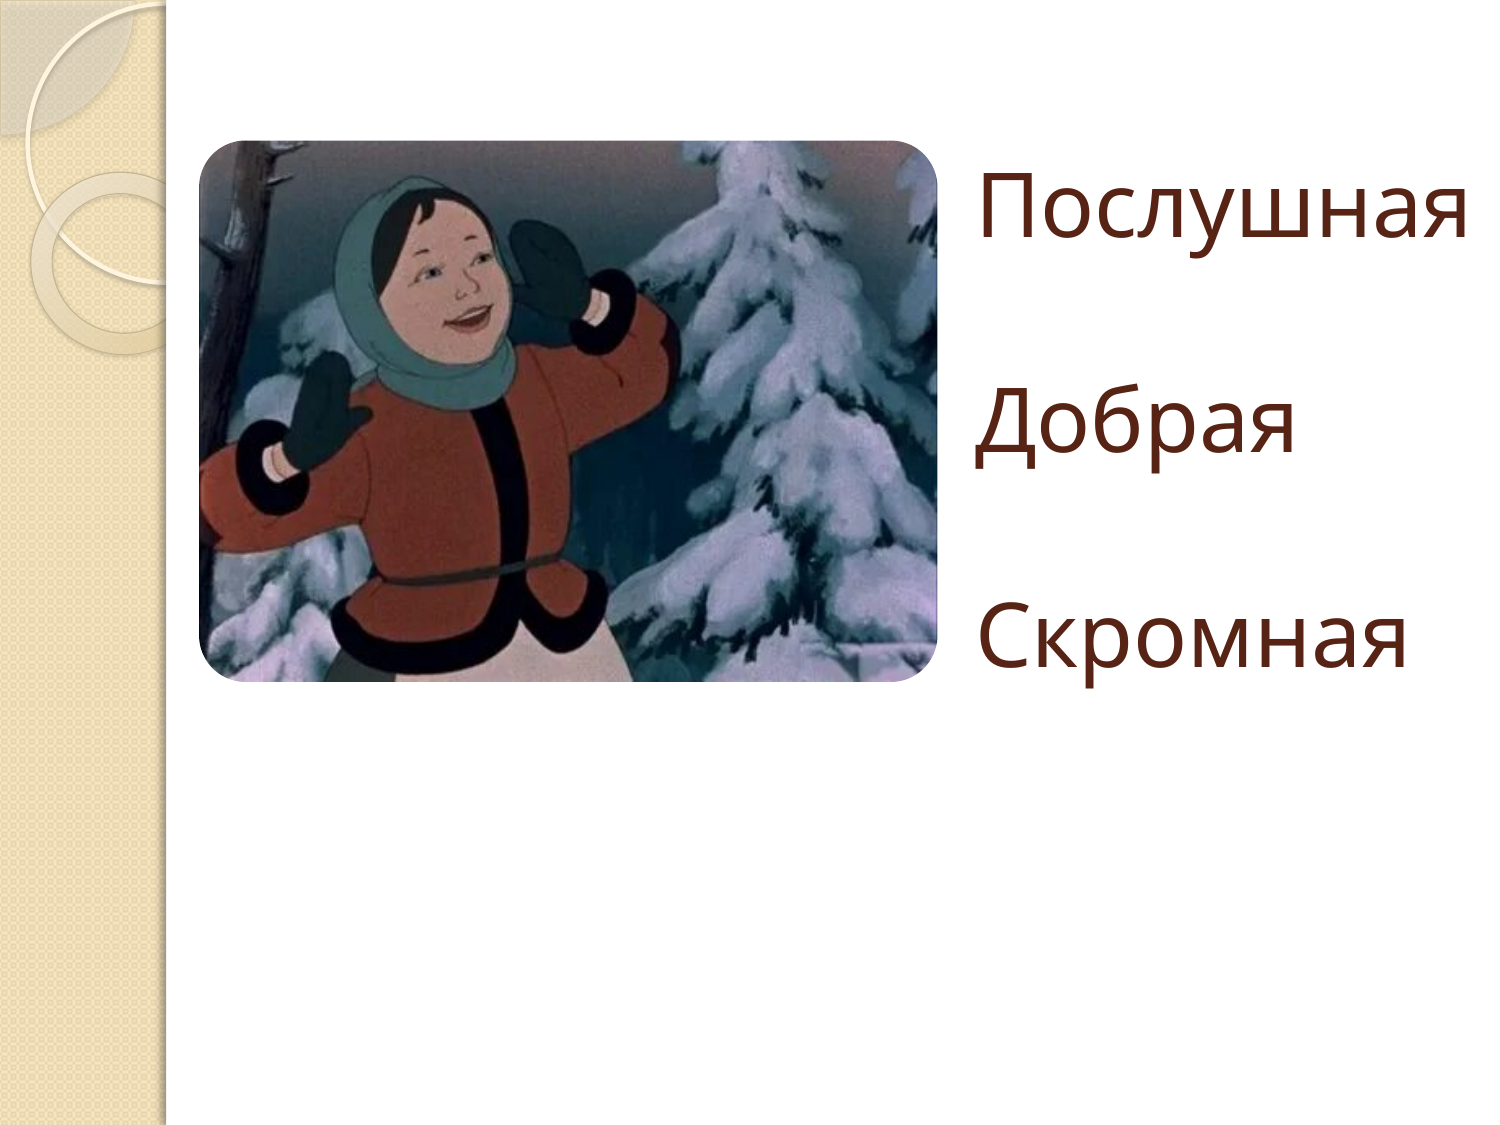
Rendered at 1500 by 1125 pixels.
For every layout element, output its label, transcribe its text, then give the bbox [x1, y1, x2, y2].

title Послушная Добрая Скромная [960, 23, 1500, 811]
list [198, 140, 938, 683]
